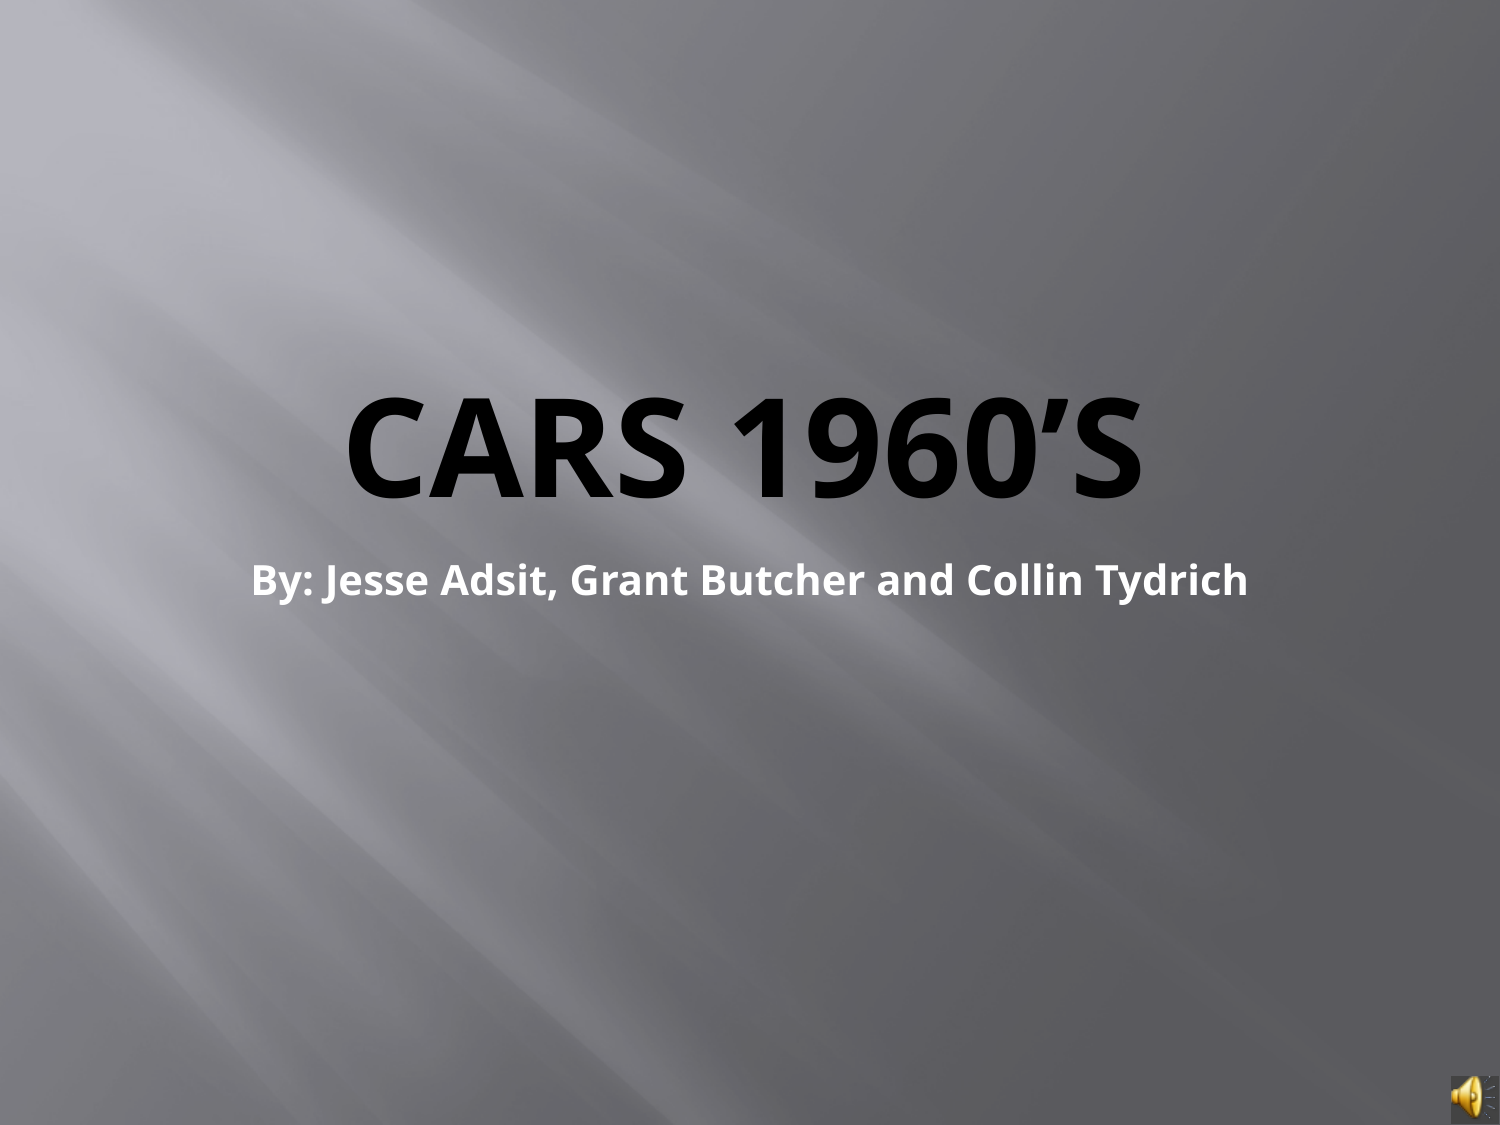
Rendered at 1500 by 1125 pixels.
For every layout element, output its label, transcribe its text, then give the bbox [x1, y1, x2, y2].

picture [1449, 1074, 1500, 1125]
title Cars 1960’s [69, 224, 1420, 525]
subtitle By: Jesse Adsit, Grant Butcher and Collin Tydrich [225, 546, 1275, 834]
